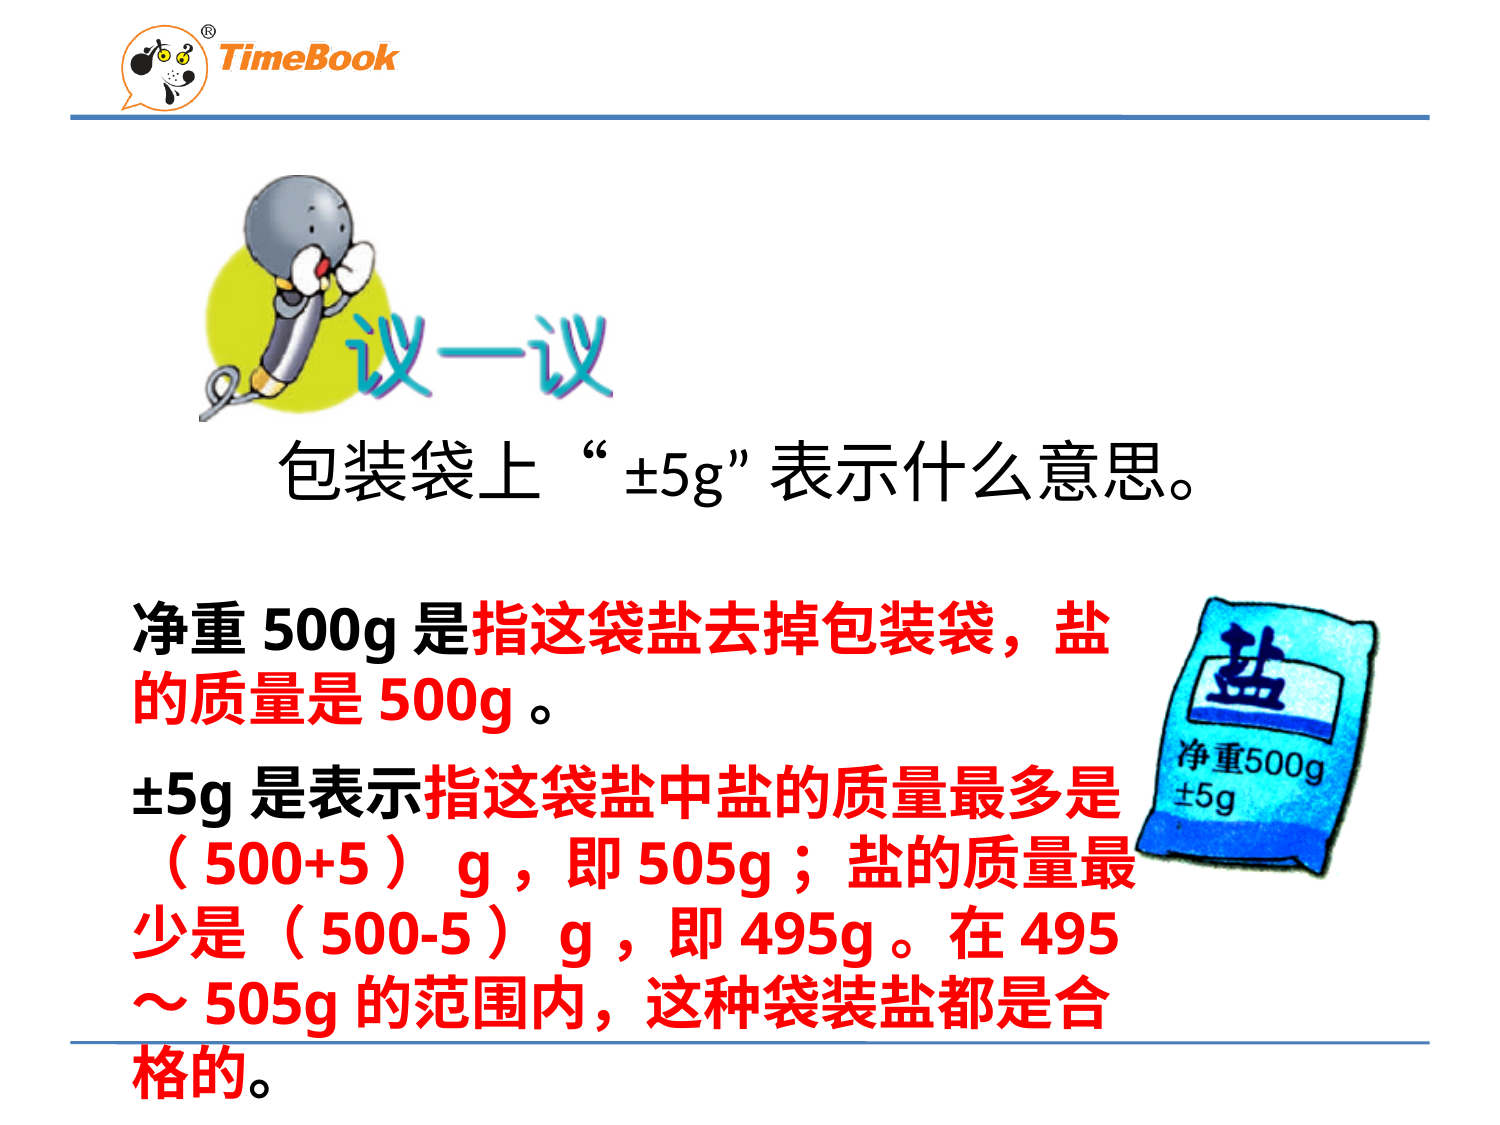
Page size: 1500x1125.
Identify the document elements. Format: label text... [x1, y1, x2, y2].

picture [198, 174, 613, 423]
picture [118, 22, 408, 113]
title 包装袋上“±5g”表示什么意思。 [164, 421, 1348, 584]
text_box 净重500g是指这袋盐去掉包装袋，盐的质量是500g。 [117, 584, 1125, 740]
text_box ±5g是表示指这袋盐中盐的质量最多是（500+5）g，即505g；盐的质量最少是（500-5）g，即495g。在495～505g的范围内，这种袋装盐都是合格的。 [117, 748, 1161, 1114]
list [1124, 585, 1390, 884]
